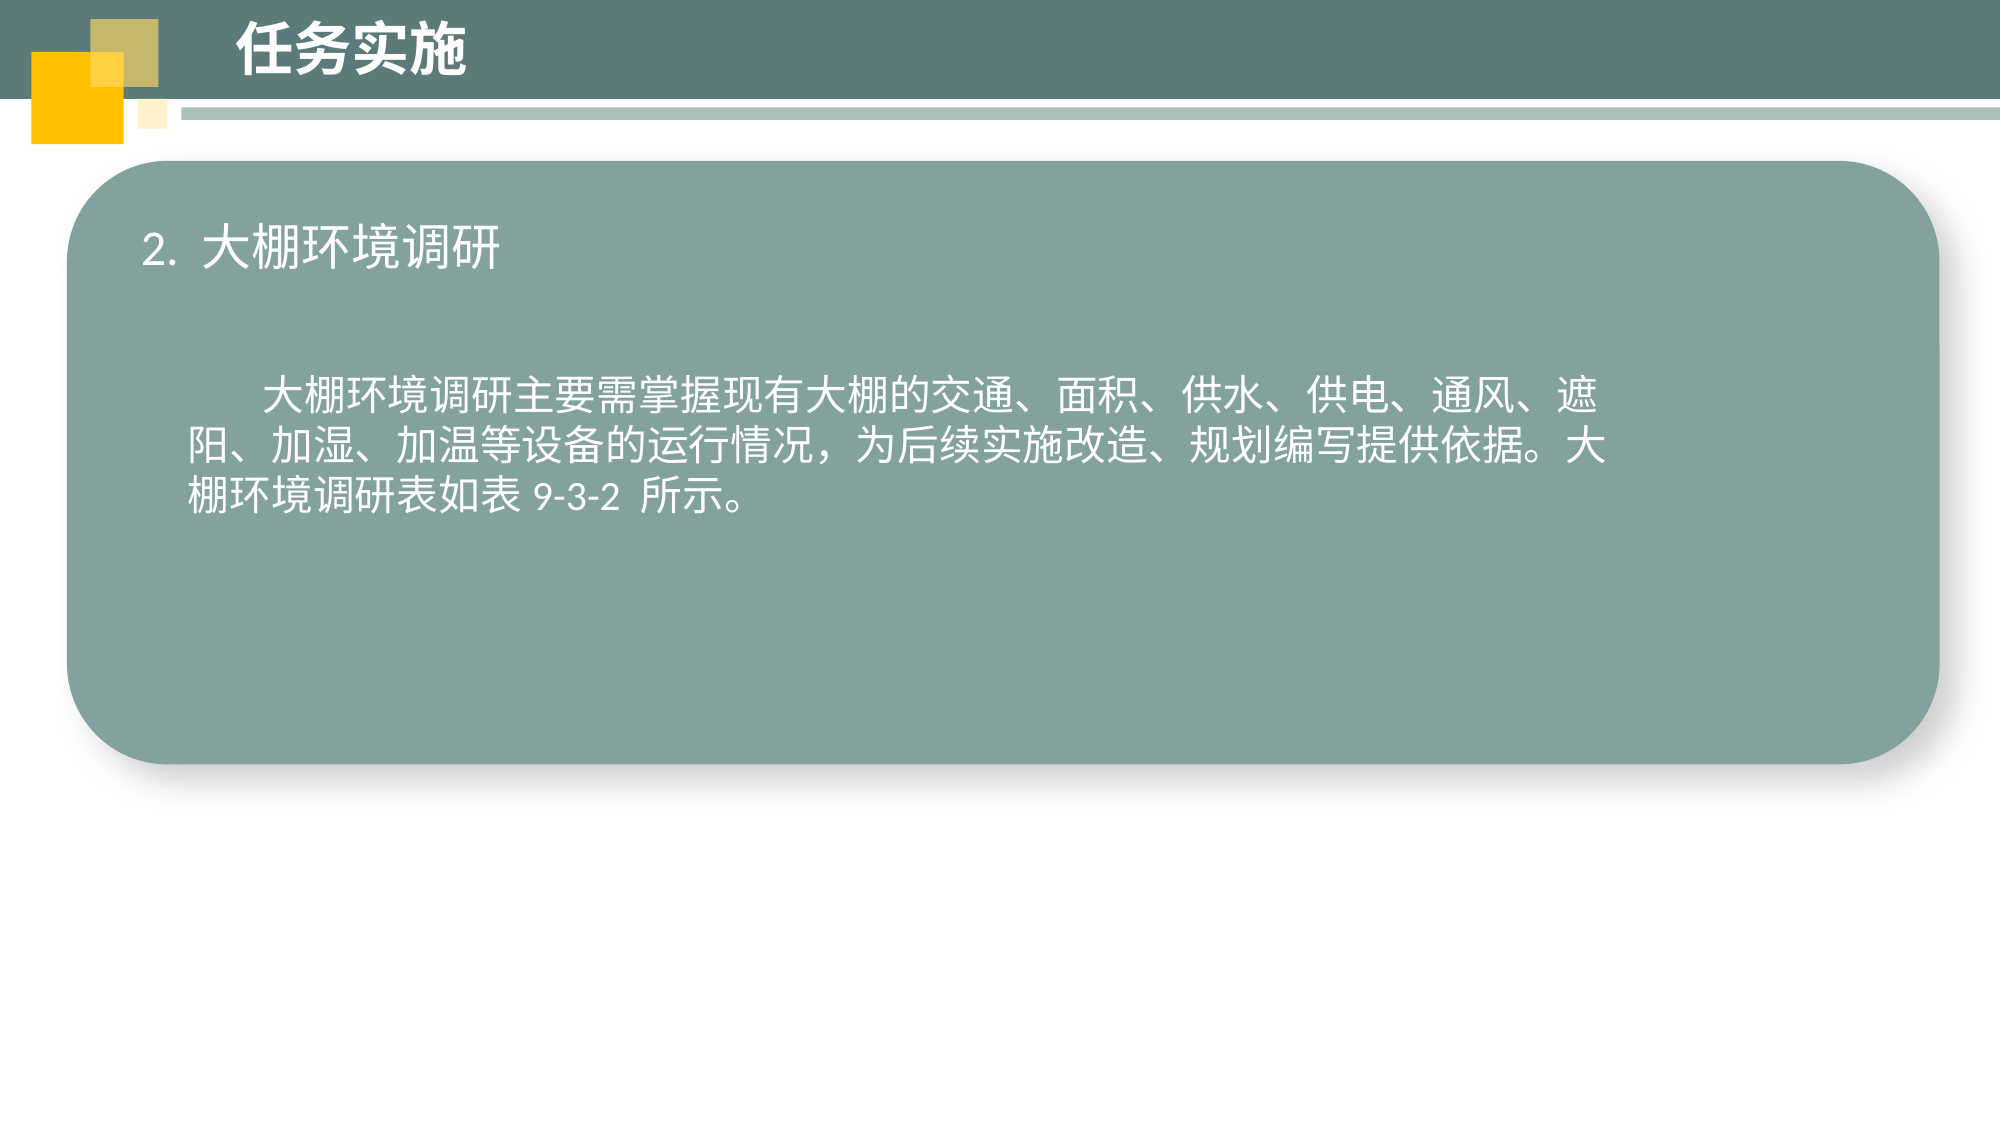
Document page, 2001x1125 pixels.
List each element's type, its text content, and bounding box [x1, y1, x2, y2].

text_box 2. 大棚环境调研 [126, 208, 518, 283]
text_box [66, 160, 1940, 765]
text_box 大棚环境调研主要需掌握现有大棚的交通、面积、供水、供电、通风、遮阳、加湿、加温等设备的运行情况，为后续实施改造、规划编写提供依据。大棚环境调研表如表9-3-2 所示。 [173, 361, 1639, 527]
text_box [0, 0, 2000, 145]
